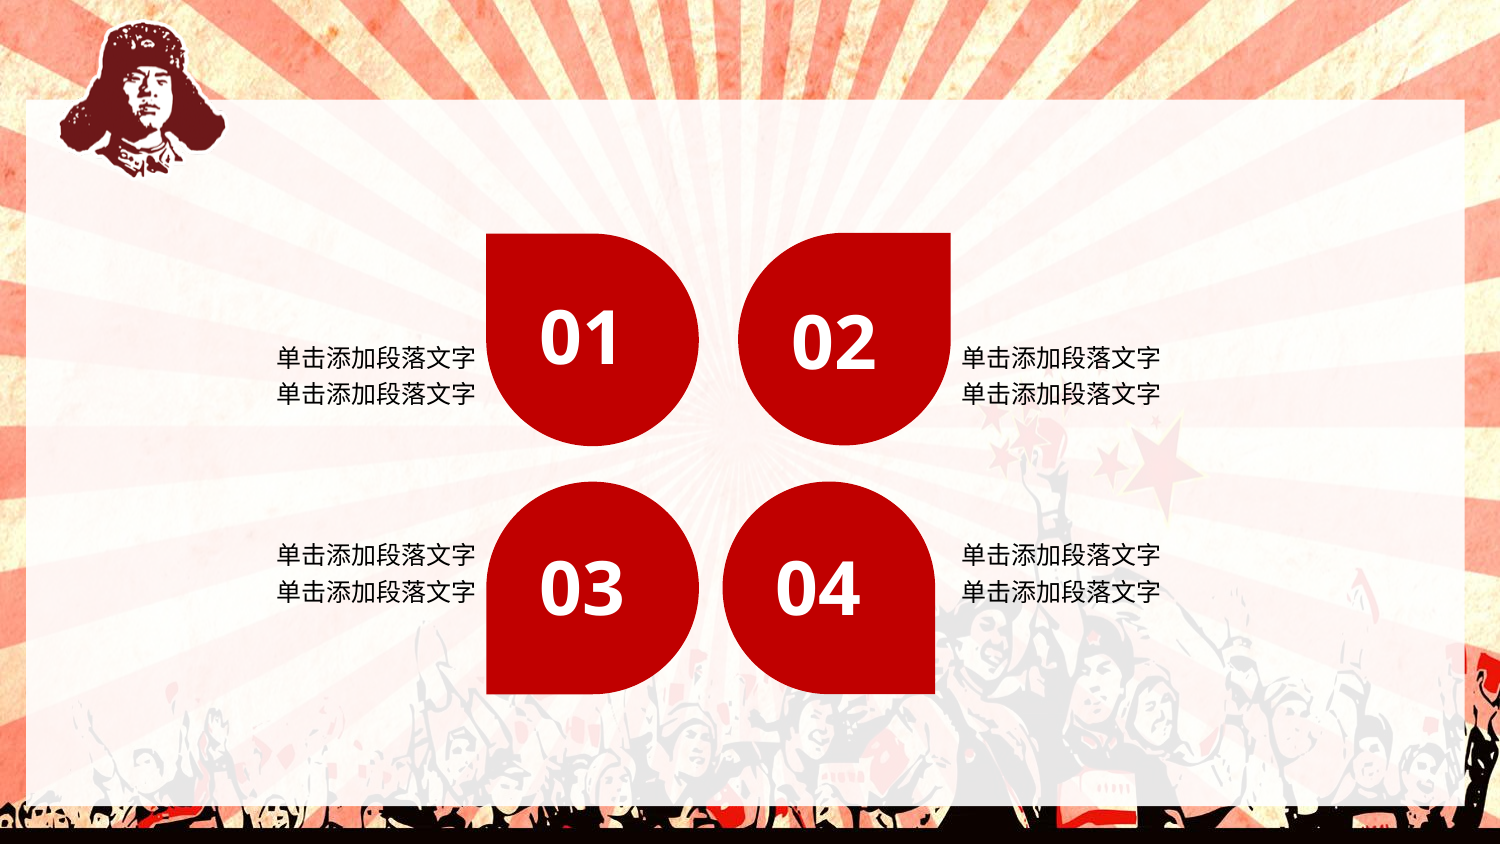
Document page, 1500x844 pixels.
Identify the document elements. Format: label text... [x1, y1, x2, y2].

text_box [485, 481, 700, 695]
text_box 01 [524, 282, 678, 388]
text_box 03 [524, 533, 671, 638]
text_box 单击添加段落文字 单击添加段落文字 [947, 526, 1181, 614]
text_box 单击添加段落文字 单击添加段落文字 [261, 526, 496, 614]
text_box 单击添加段落文字 单击添加段落文字 [261, 329, 496, 417]
text_box [485, 233, 700, 447]
text_box 02 [776, 287, 923, 392]
text_box 04 [760, 533, 907, 638]
picture [0, 0, 1500, 844]
text_box [737, 232, 952, 446]
text_box [722, 481, 936, 695]
text_box 单击添加段落文字 单击添加段落文字 [946, 329, 1181, 417]
